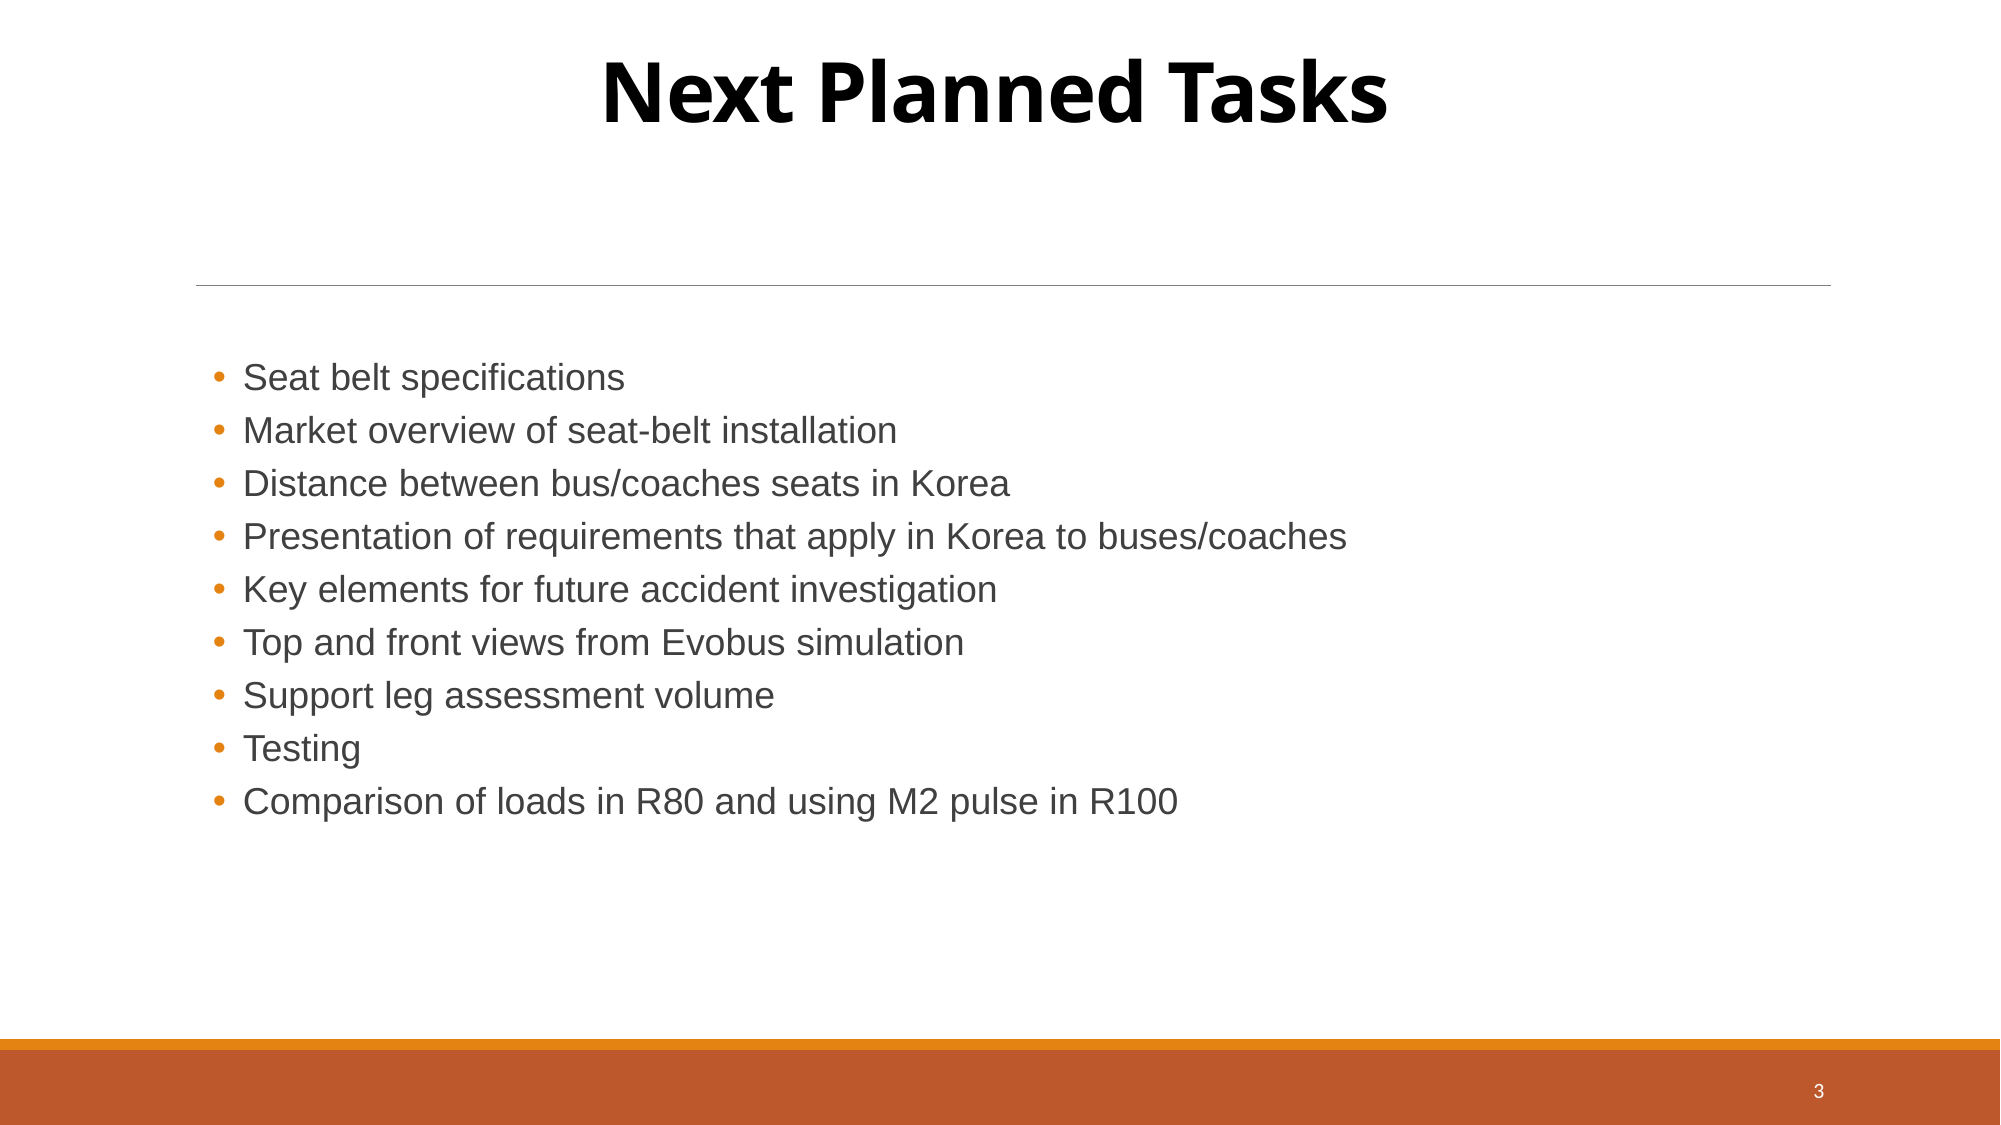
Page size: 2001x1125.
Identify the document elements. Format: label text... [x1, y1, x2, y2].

slide_number 3 [1624, 1059, 1840, 1120]
list Seat belt specifications Market overview of seat-belt installation Distance between bus/coaches seats in Korea Presentation of requirements that apply in Korea to buses/coaches Key elements for future accident investigation Top and front views from Evobus simulation Support leg assessment volume Testing Comparison of loads in R80 and using M2 pulse in R100 [180, 302, 1830, 963]
title Next Planned Tasks [180, 47, 1830, 285]
